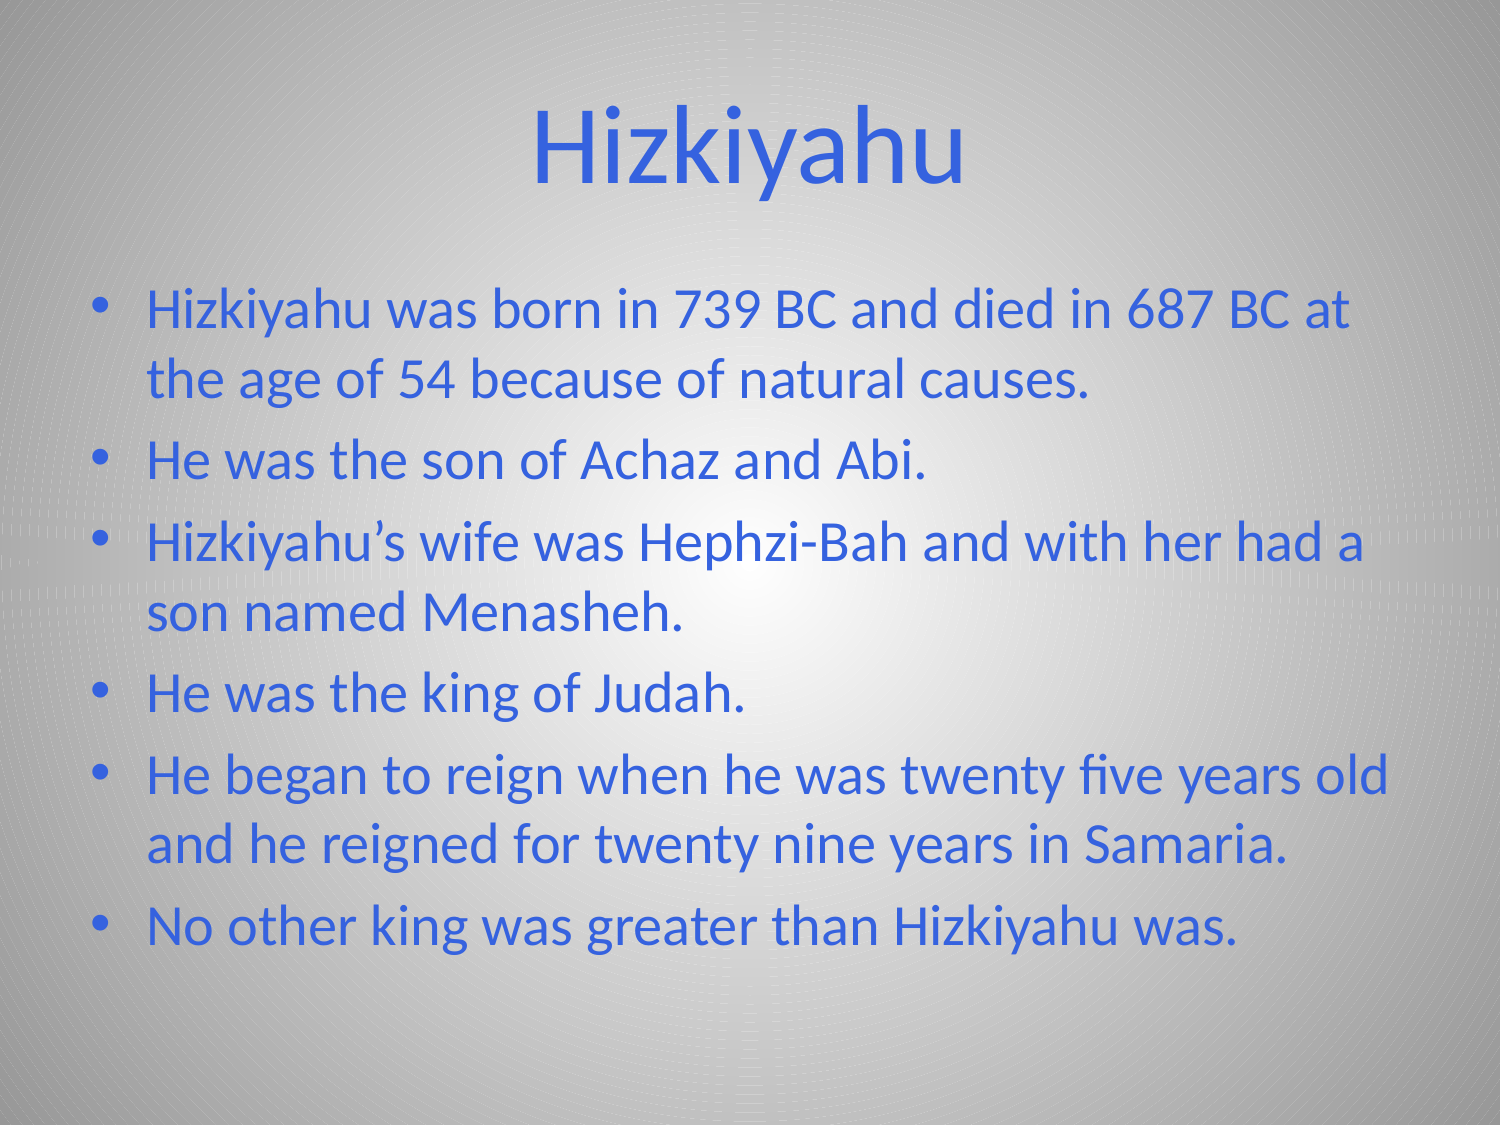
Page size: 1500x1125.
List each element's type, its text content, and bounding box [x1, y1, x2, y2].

title Hizkiyahu [75, 45, 1425, 233]
list Hizkiyahu was born in 739 BC and died in 687 BC at the age of 54 because of natural causes. He was the son of Achaz and Abi. Hizkiyahu’s wife was Hephzi-Bah and with her had a son named Menasheh. He was the king of Judah. He began to reign when he was twenty five years old and he reigned for twenty nine years in Samaria. No other king was greater than Hizkiyahu was. [75, 262, 1425, 1005]
